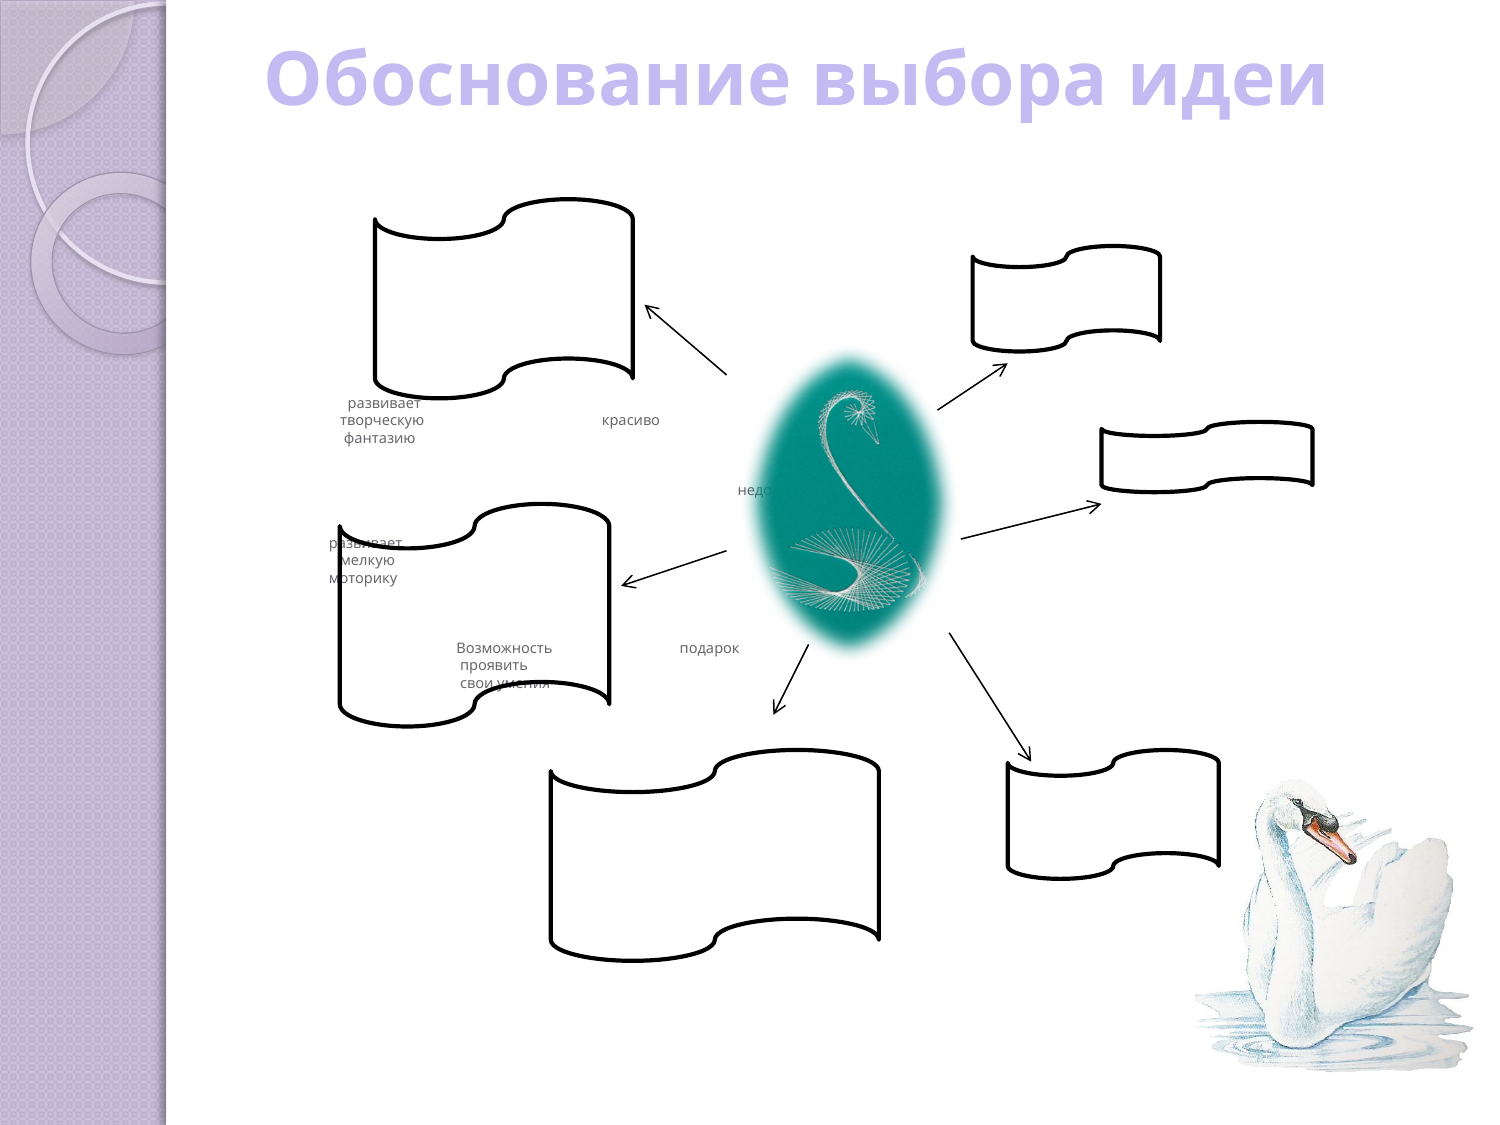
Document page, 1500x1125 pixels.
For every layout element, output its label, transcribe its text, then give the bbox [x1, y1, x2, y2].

text_box [548, 747, 881, 963]
text_box [372, 197, 635, 401]
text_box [644, 304, 727, 376]
text_box Обоснование выбора идеи [187, 23, 1407, 129]
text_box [620, 550, 727, 587]
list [1195, 773, 1477, 1079]
text_box [583, 747, 772, 790]
text_box [970, 243, 1163, 354]
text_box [755, 661, 827, 698]
text_box [337, 501, 612, 729]
text_box [1099, 419, 1315, 495]
picture [738, 339, 961, 669]
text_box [937, 362, 1009, 411]
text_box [960, 503, 1102, 540]
title развивает творческую красиво фантазию недорого развивает мелкую моторику Возможность подарок проявить свои умения [729, 304, 1466, 739]
text_box [1005, 747, 1221, 881]
title развивает творческую красиво фантазию недорого развивает мелкую моторику Возможность подарок проявить свои умения [235, 304, 918, 739]
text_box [925, 656, 1055, 739]
